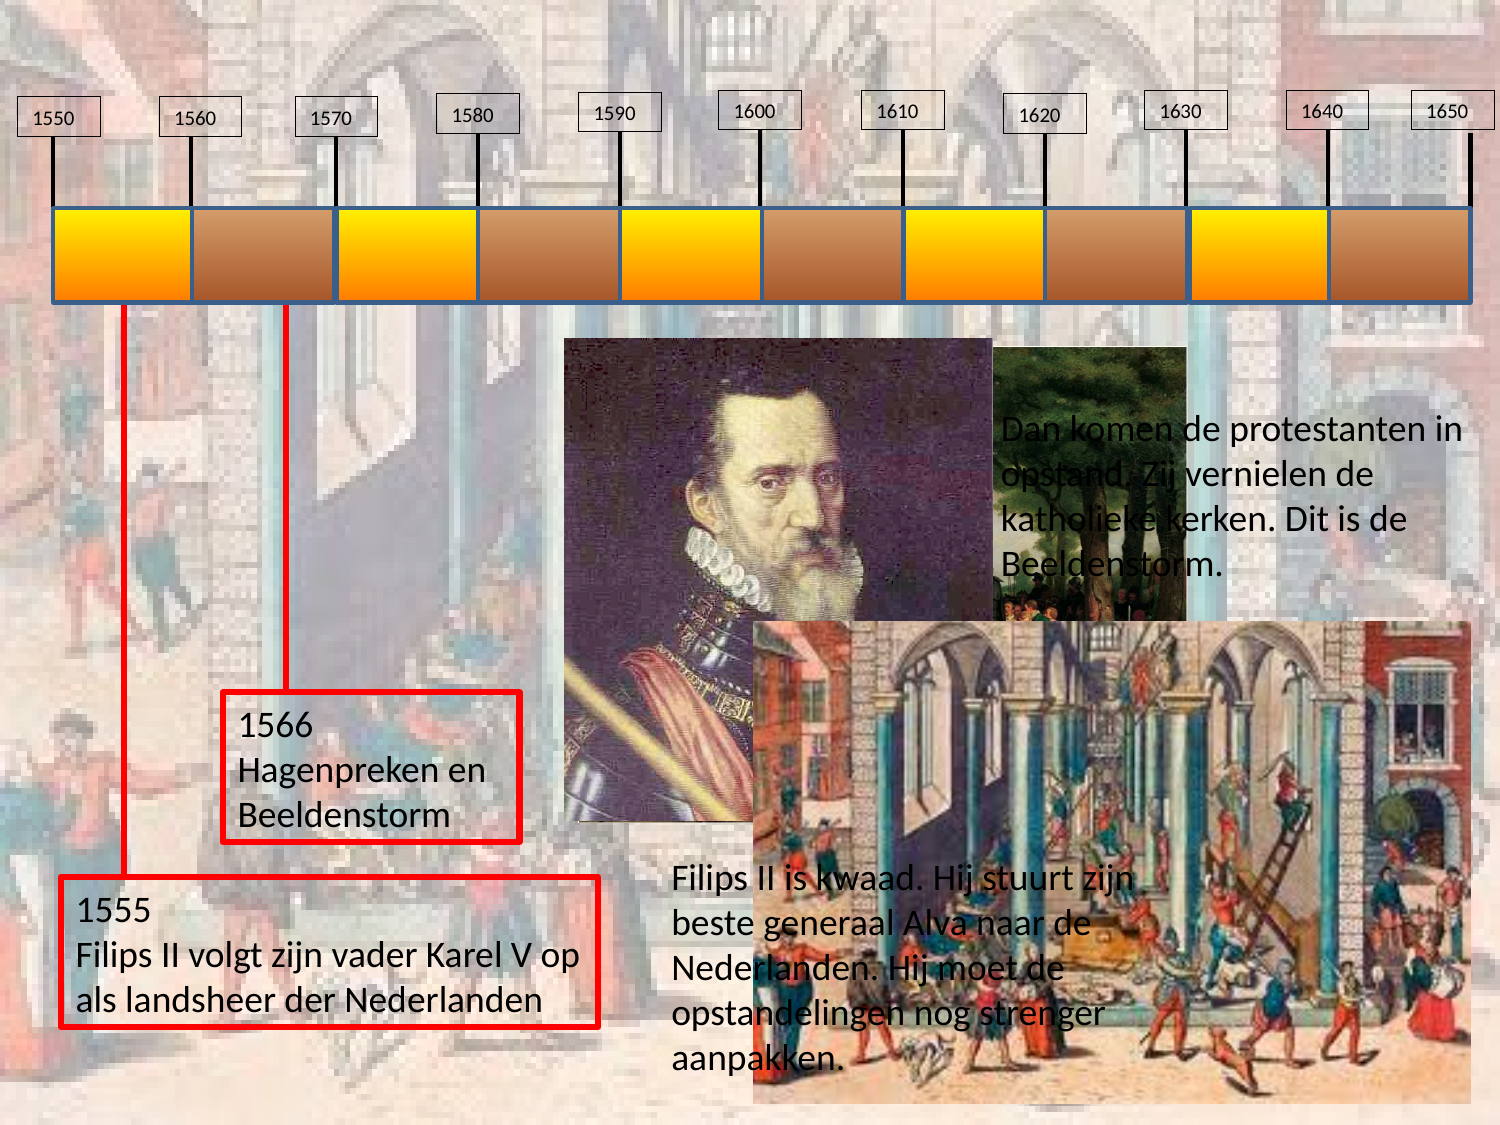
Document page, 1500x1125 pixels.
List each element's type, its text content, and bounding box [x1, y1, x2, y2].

text_box 1610 [861, 90, 945, 130]
text_box 1550 [17, 96, 101, 137]
text_box 1566 Hagenpreken en Beeldenstorm [222, 692, 520, 843]
text_box 1650 [1411, 90, 1495, 130]
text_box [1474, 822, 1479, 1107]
text_box 1555 Filips II volgt zijn vader Karel V op als landsheer der Nederlanden [60, 877, 599, 1027]
text_box 1590 [578, 92, 662, 132]
text_box [1043, 206, 1182, 305]
text_box 1580 [436, 93, 520, 134]
text_box [195, 206, 332, 305]
text_box [339, 206, 476, 305]
text_box 1600 [718, 90, 802, 130]
text_box [56, 206, 188, 305]
text_box Filips II is kwaad. Hij stuurt zijn beste generaal Alva naar de Nederlanden. Hij moet de opstandelingen nog strenger aanpakken. [656, 845, 747, 1085]
text_box 1640 [1286, 90, 1369, 130]
text_box [1331, 206, 1467, 305]
text_box 1630 [1144, 90, 1228, 130]
text_box [622, 206, 757, 305]
text_box [1189, 206, 1325, 305]
text_box [763, 206, 899, 305]
text_box 1570 [295, 96, 378, 137]
picture [564, 337, 1471, 1104]
text_box [906, 206, 1043, 305]
text_box 1560 [159, 96, 242, 137]
text_box Dan komen de protestanten in opstand. Zij vernielen de katholieke kerken. Dit is de Beeldenstorm. [1191, 397, 1490, 592]
text_box 1620 [1003, 93, 1087, 134]
text_box [476, 206, 622, 305]
